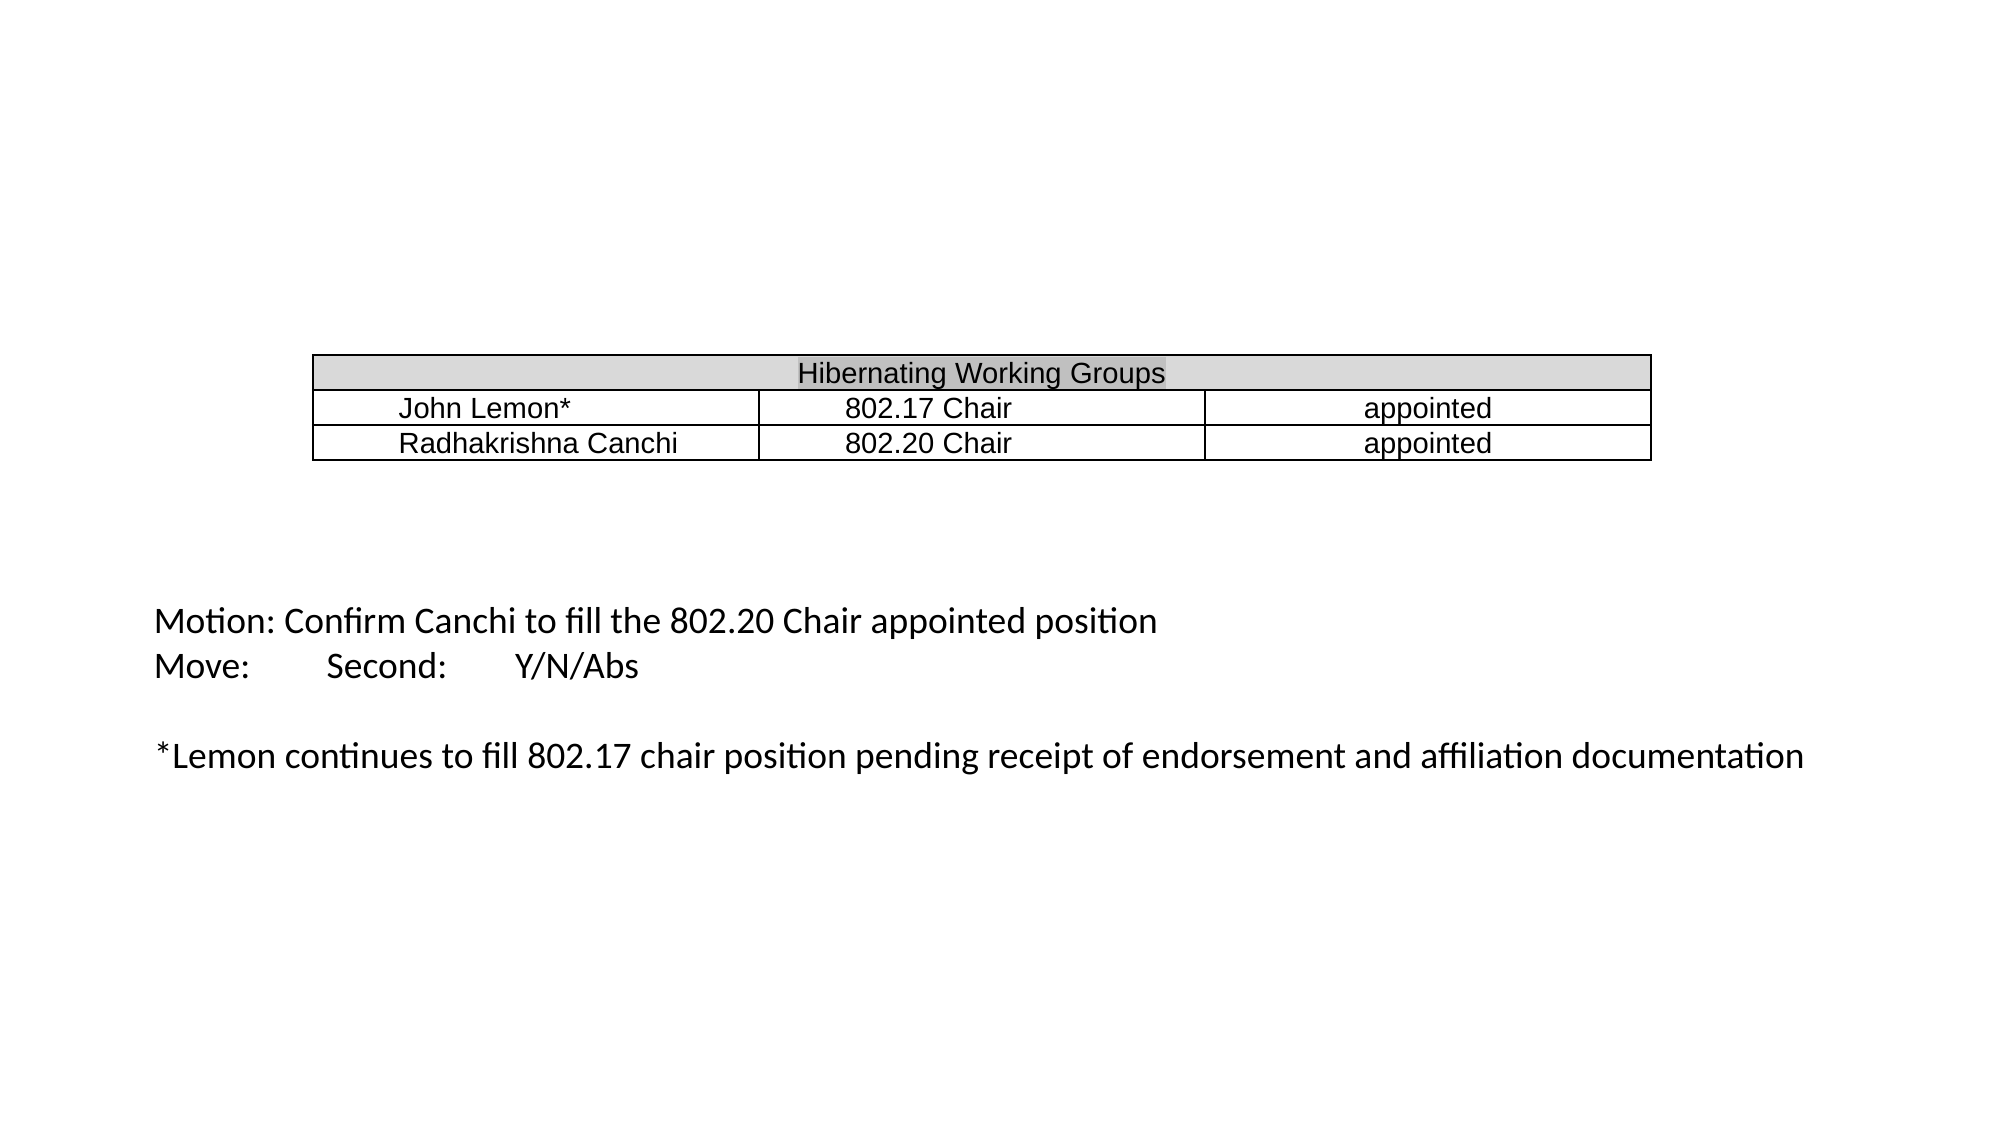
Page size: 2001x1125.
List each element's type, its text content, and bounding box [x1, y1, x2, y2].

table_cell John Lemon* [314, 391, 758, 424]
text_box Motion: Confirm Canchi to fill the 802.20 Chair appointed position Move: Second: Y/N/Abs *Lemon continues to fill 802.17 chair position pending receipt of endorsement and affiliation documentation [138, 588, 1822, 784]
table_cell 802.17 Chair [760, 391, 1204, 424]
table_cell Radhakrishna Canchi [314, 426, 758, 459]
table_cell appointed [1206, 426, 1650, 459]
table_cell 802.20 Chair [760, 426, 1204, 459]
table_cell appointed [1206, 391, 1650, 424]
table_header Hibernating Working Groups [314, 356, 1650, 389]
